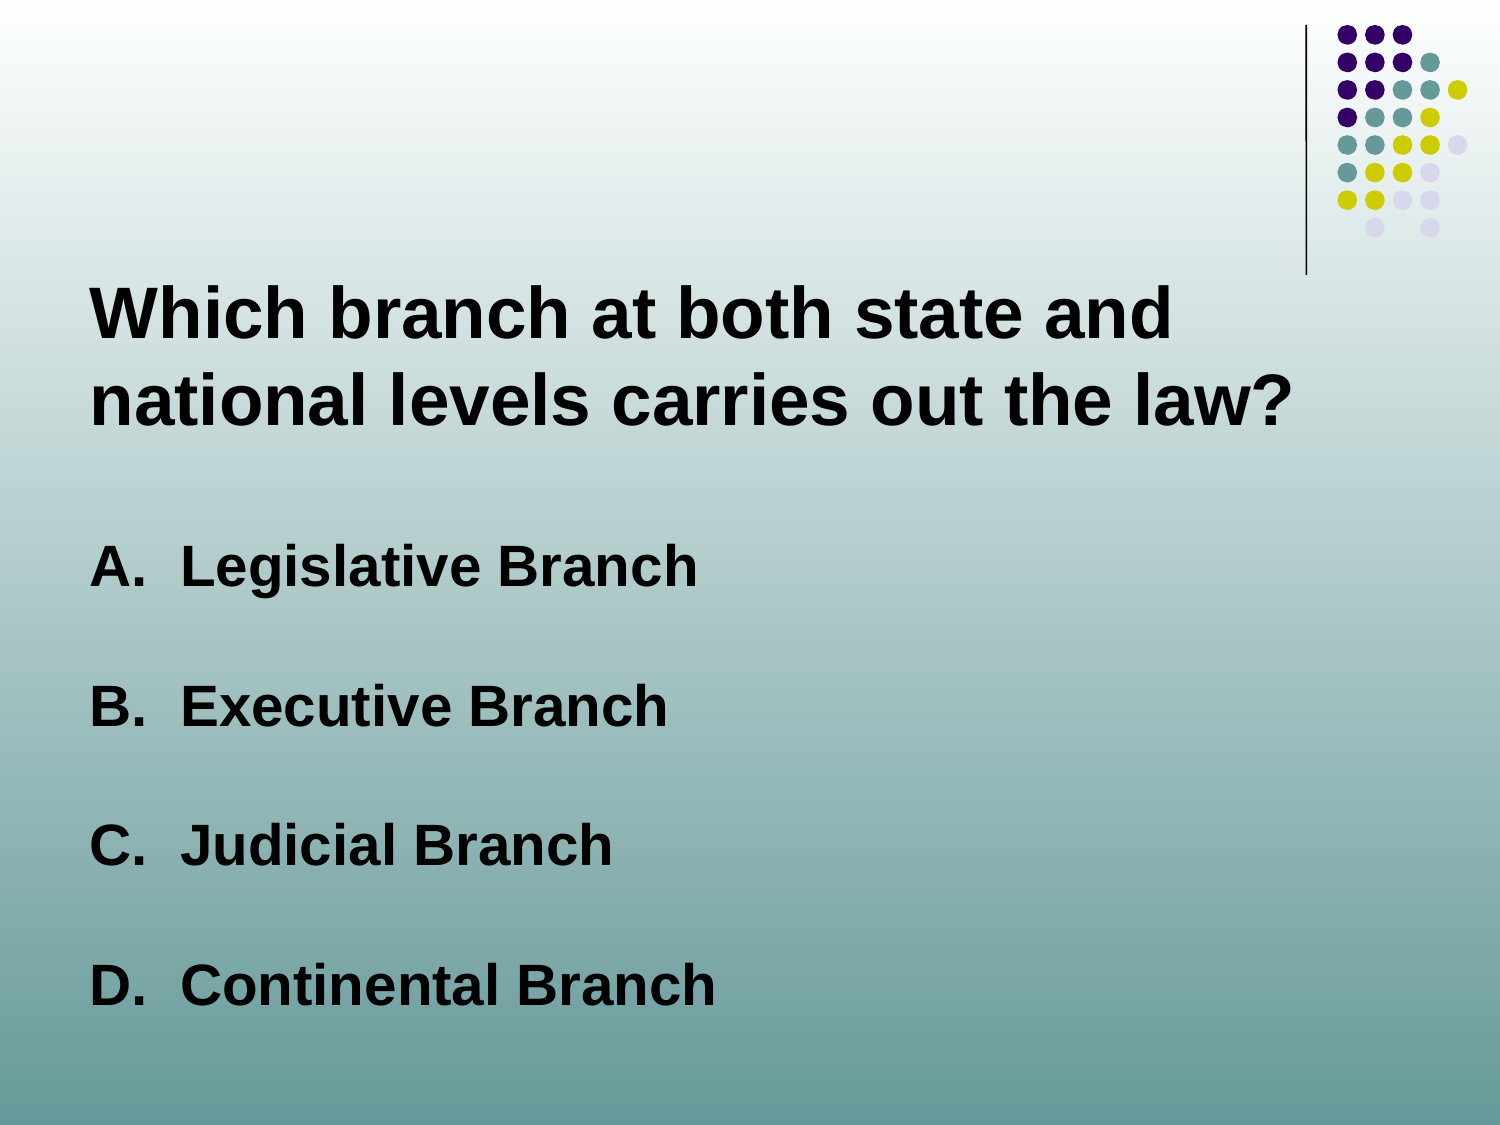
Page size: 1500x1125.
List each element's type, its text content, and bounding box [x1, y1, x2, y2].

text_box Which branch at both state and national levels carries out the law? A. Legislative Branch B. Executive Branch C. Judicial Branch D. Continental Branch [75, 899, 1313, 1113]
